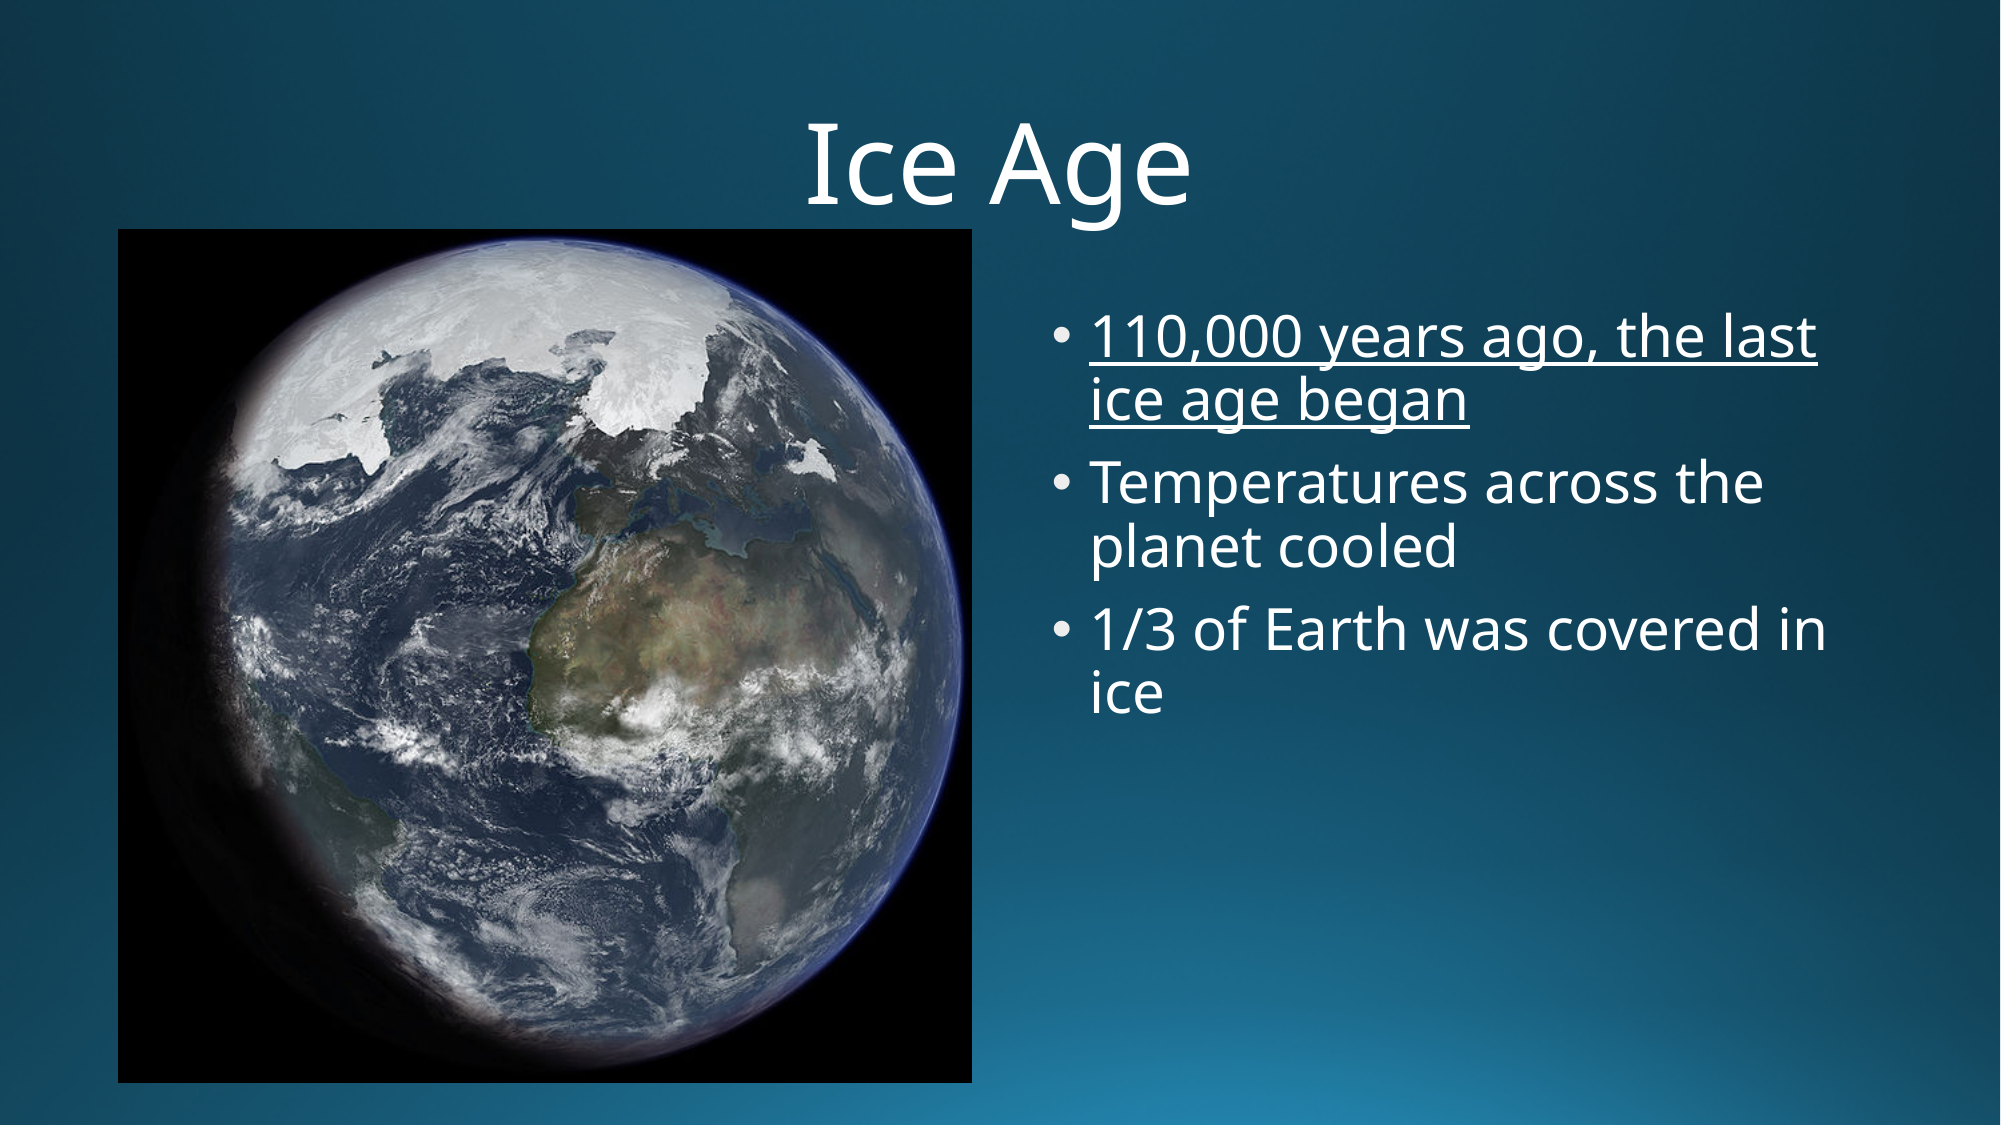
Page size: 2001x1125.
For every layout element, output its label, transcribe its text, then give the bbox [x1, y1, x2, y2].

title Ice Age [137, 59, 1863, 278]
list 110,000 years ago, the last ice age began Temperatures across the planet cooled 1/3 of Earth was covered in ice [1036, 299, 1863, 1014]
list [118, 229, 972, 1083]
picture [0, 0, 2001, 1125]
